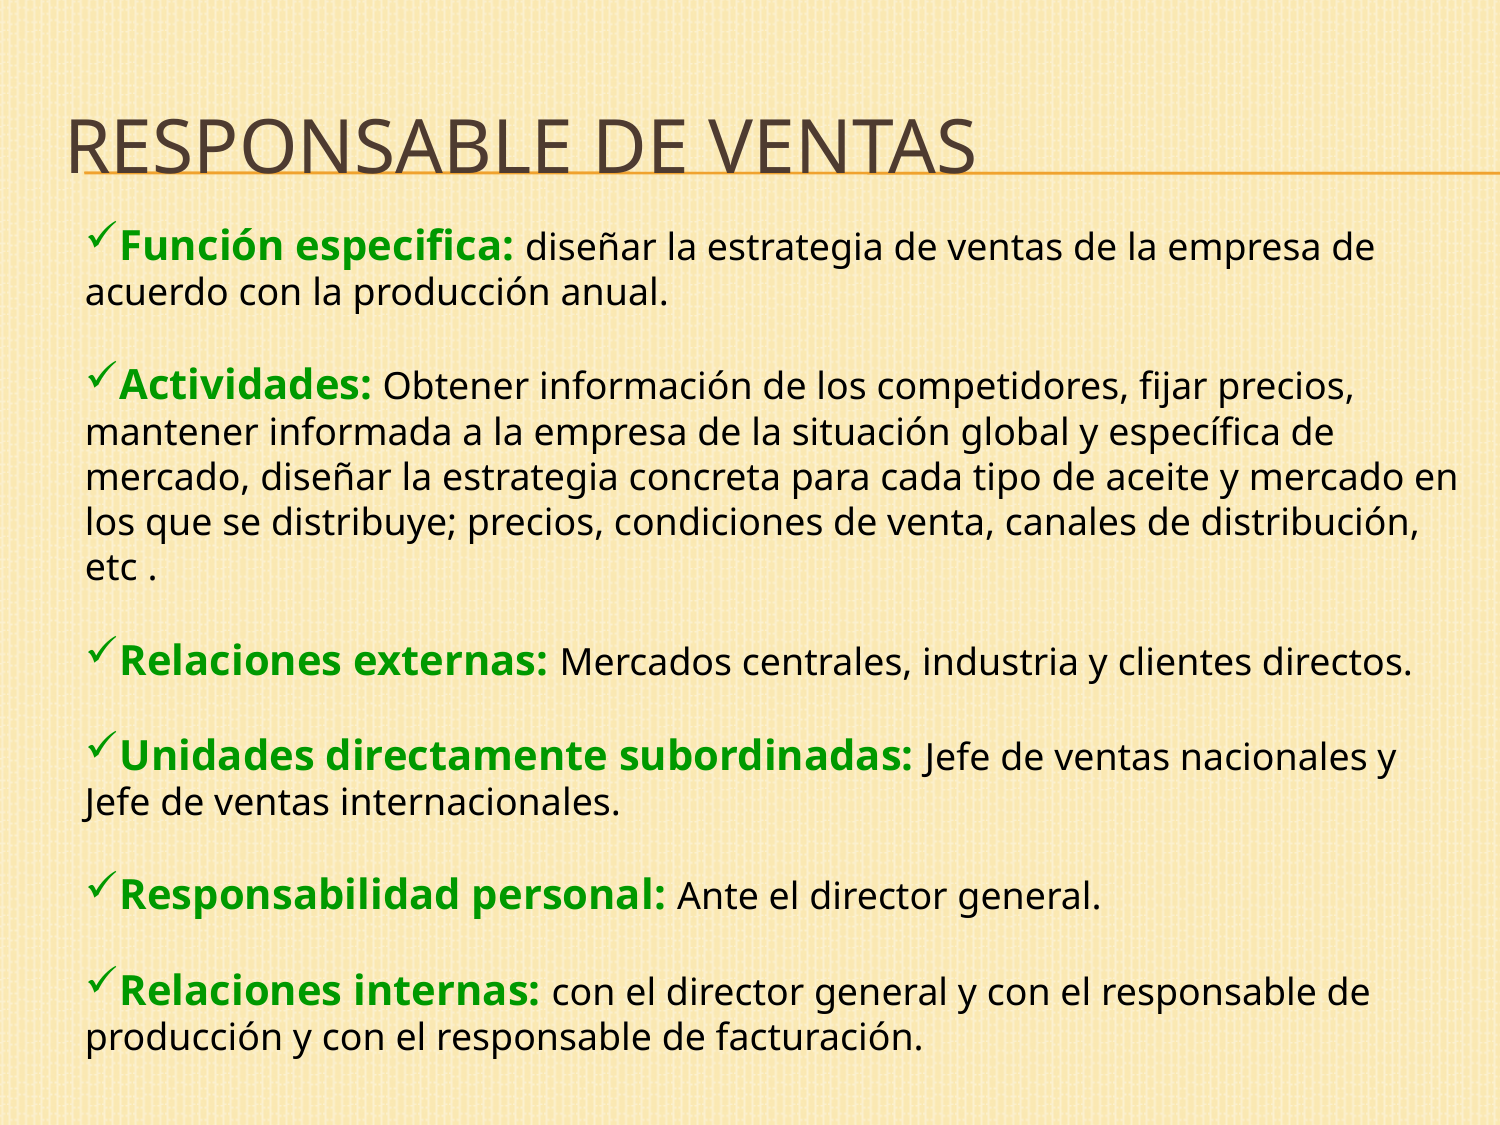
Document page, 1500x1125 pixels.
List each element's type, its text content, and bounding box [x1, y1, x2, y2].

title Responsable de ventas [49, 75, 1475, 213]
text_box Función especifica: diseñar la estrategia de ventas de la empresa de acuerdo con la producción anual. Actividades: Obtener información de los competidores, fijar precios, mantener informada a la empresa de la situación global y específica de mercado, diseñar la estrategia concreta para cada tipo de aceite y mercado en los que se distribuye; precios, condiciones de venta, canales de distribución, etc . Relaciones externas: Mercados centrales, industria y clientes directos. Unidades directamente subordinadas: Jefe de ventas nacionales y Jefe de ventas internacionales. Responsabilidad personal: Ante el director general. Relaciones internas: con el director general y con el responsable de producción y con el responsable de facturación. [70, 210, 1477, 1066]
